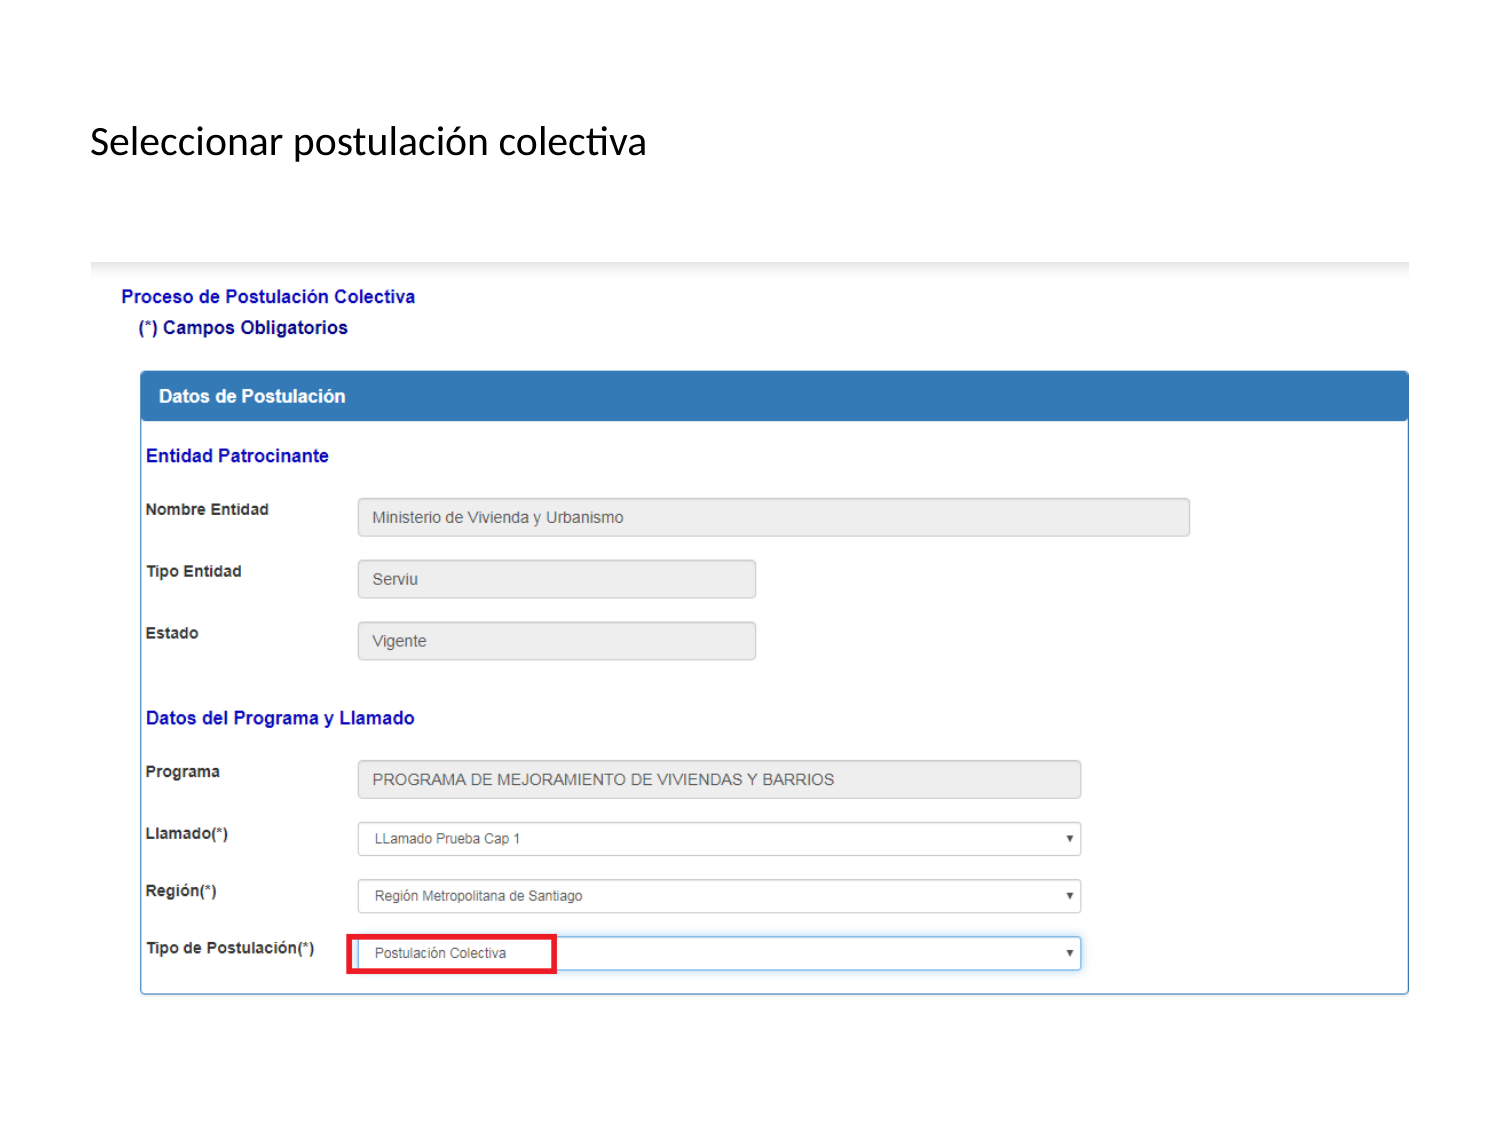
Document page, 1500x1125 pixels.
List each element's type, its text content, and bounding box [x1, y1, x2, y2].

title Seleccionar postulación colectiva [75, 45, 1425, 233]
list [91, 262, 1409, 1006]
